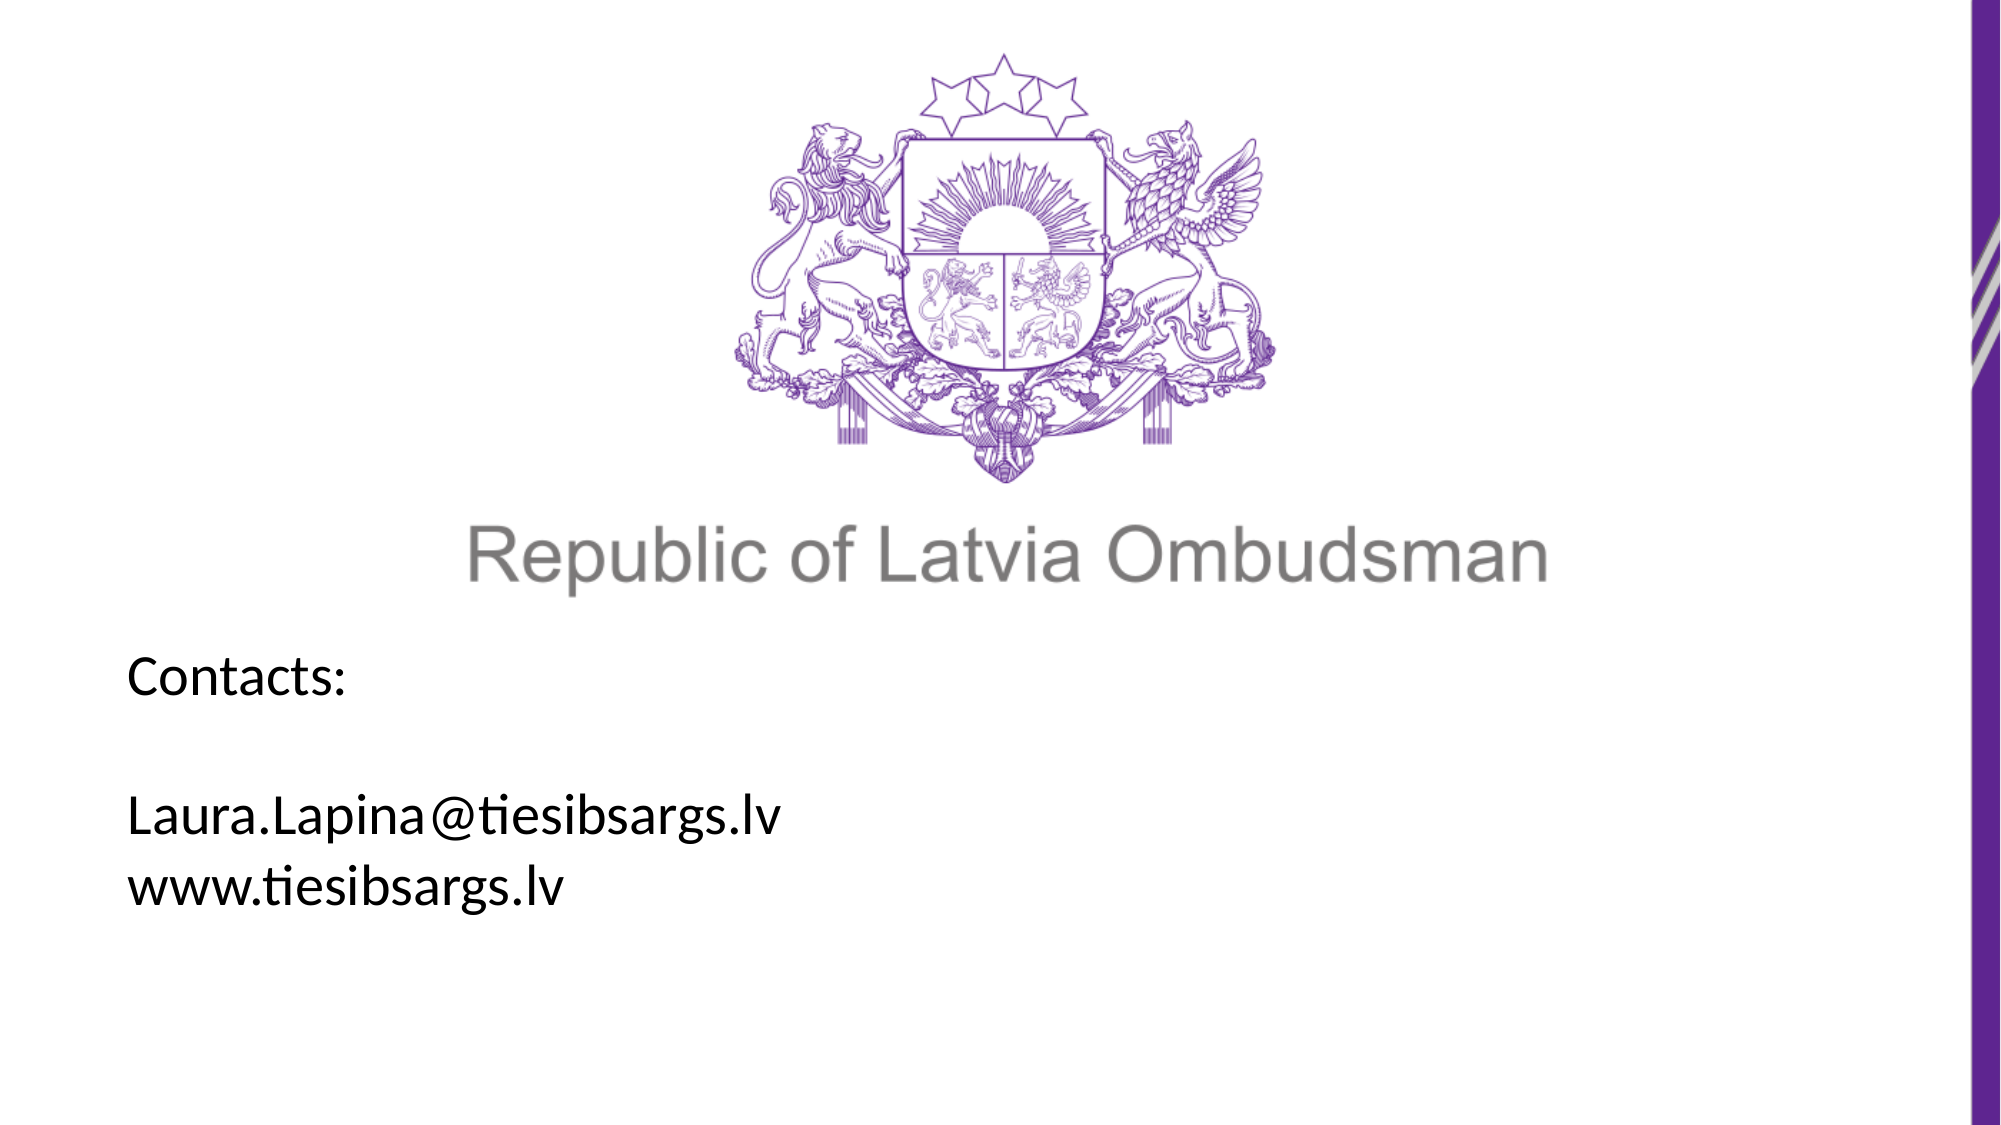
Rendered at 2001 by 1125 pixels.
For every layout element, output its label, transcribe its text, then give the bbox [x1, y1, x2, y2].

text_box Contacts: Laura.Lapina@tiesibsargs.lv www.tiesibsargs.lv [112, 629, 1750, 1014]
picture [0, 0, 2001, 1125]
